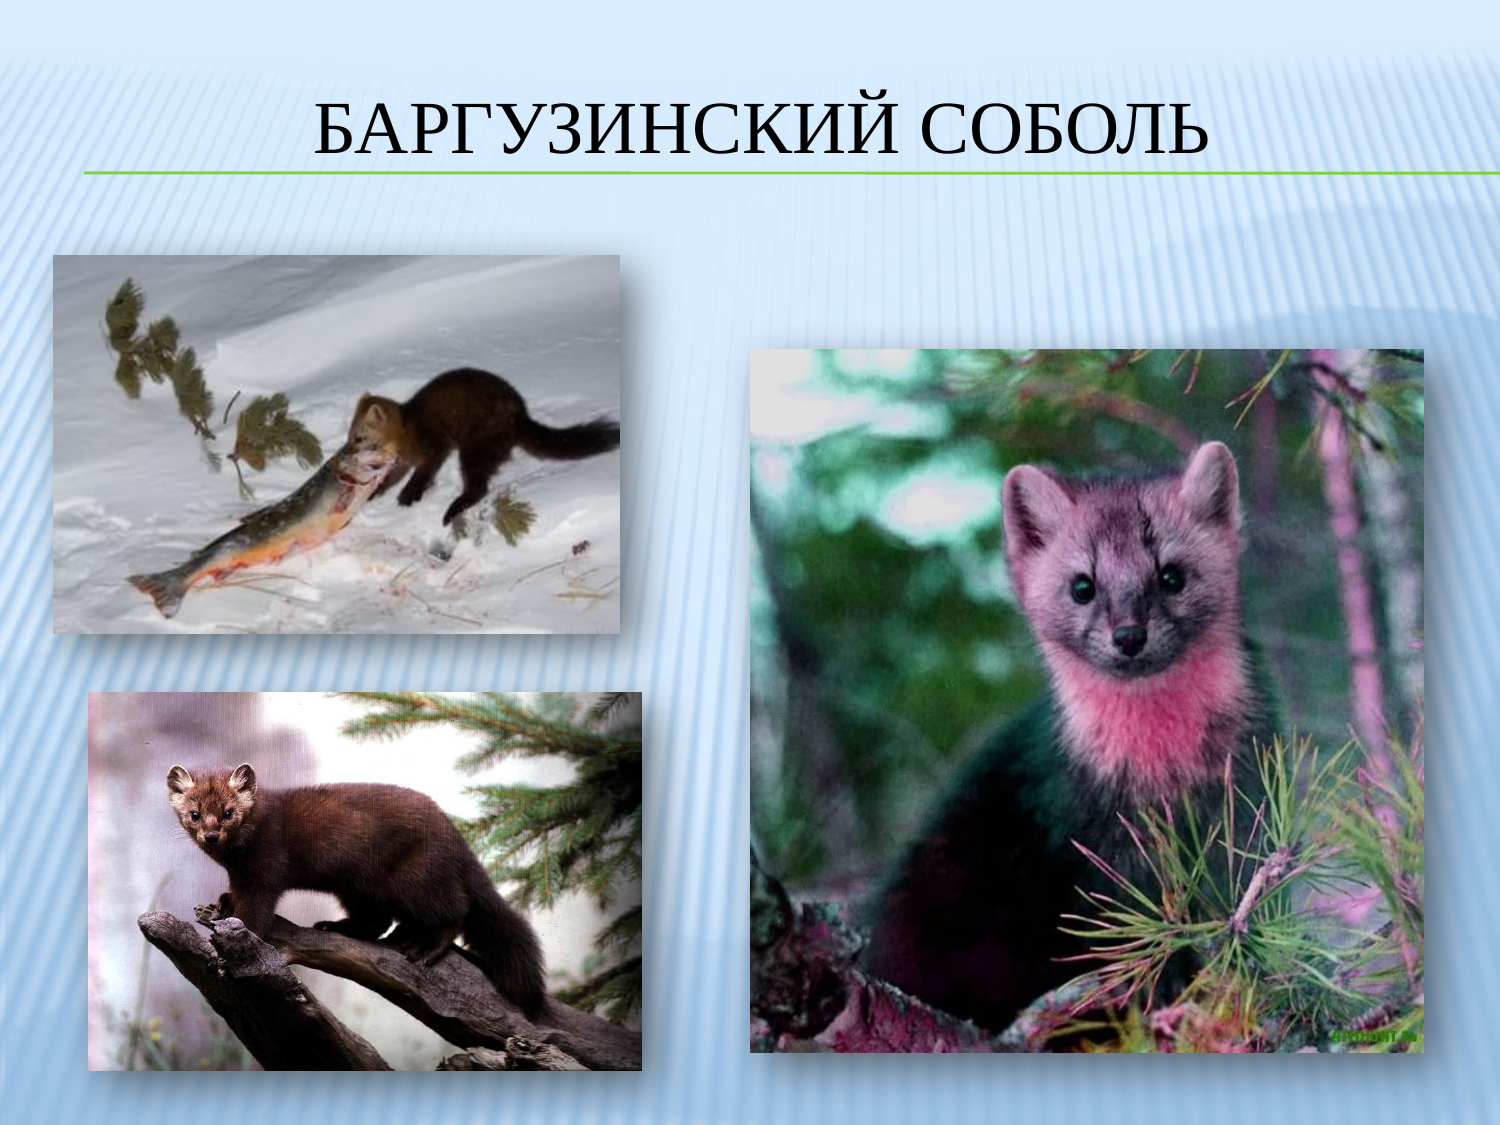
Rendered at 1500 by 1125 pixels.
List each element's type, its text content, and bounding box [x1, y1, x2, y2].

picture [749, 349, 1424, 1053]
picture [88, 692, 642, 1071]
title Баргузинский соболь [49, 75, 1475, 173]
picture [52, 255, 620, 634]
